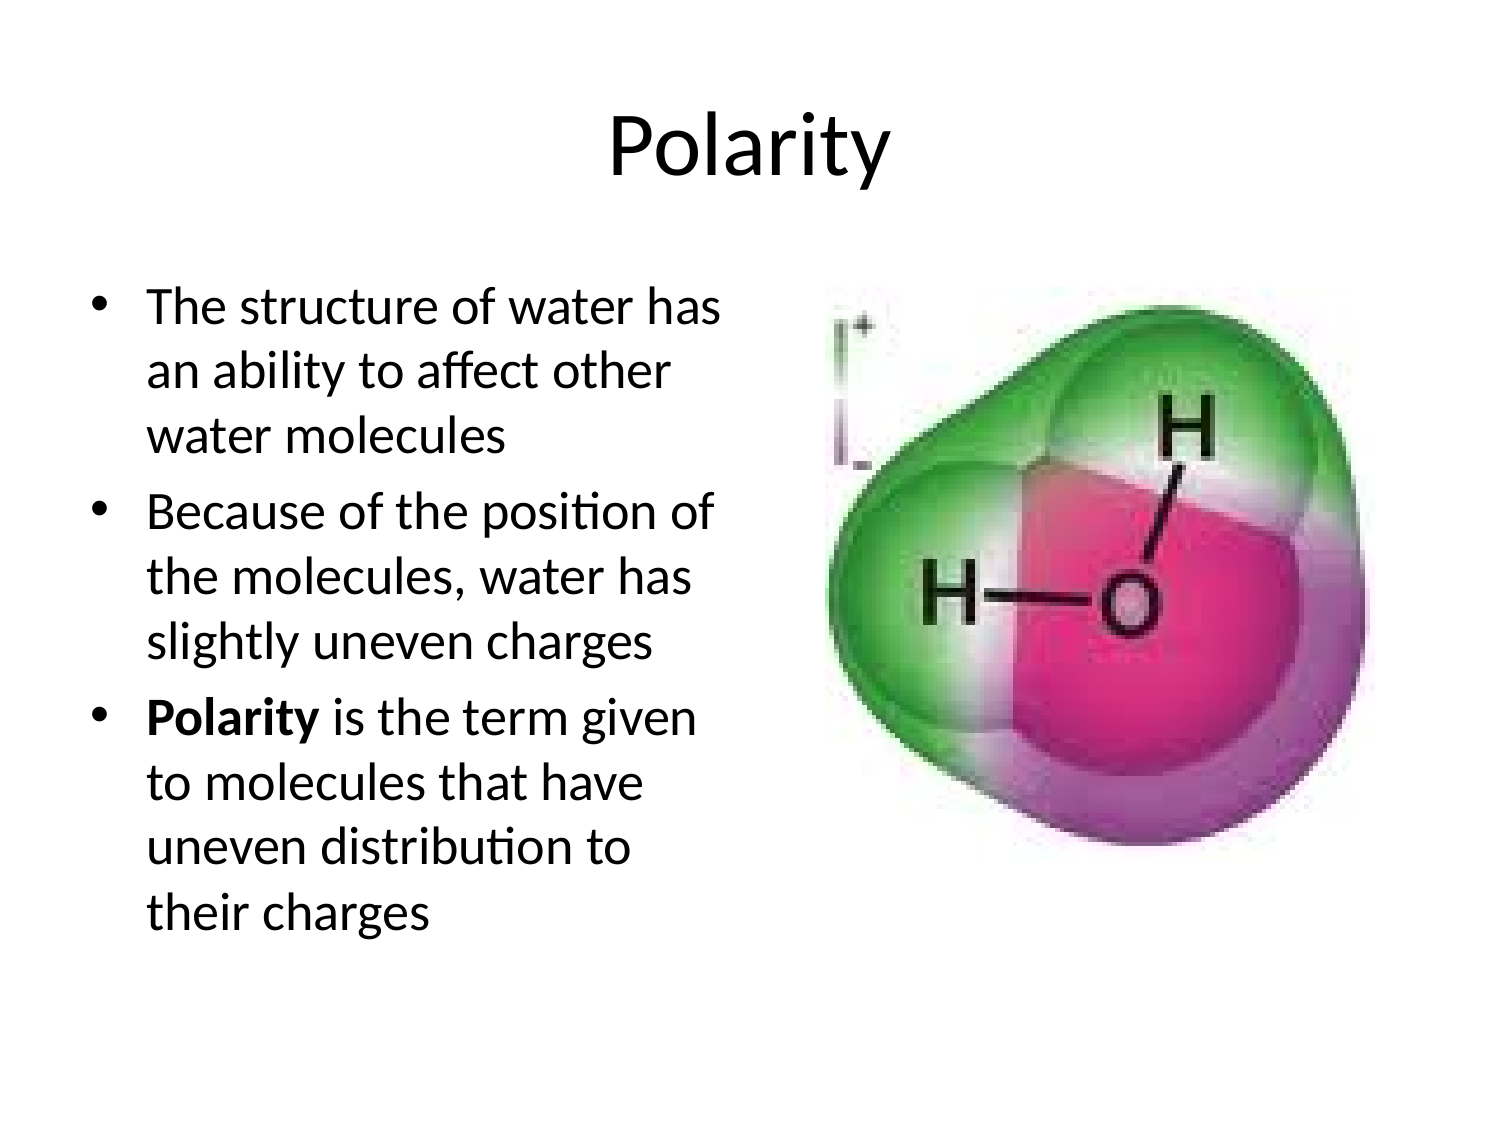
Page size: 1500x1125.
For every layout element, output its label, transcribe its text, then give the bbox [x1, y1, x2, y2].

picture [824, 287, 1376, 862]
list The structure of water has an ability to affect other water molecules Because of the position of the molecules, water has slightly uneven charges Polarity is the term given to molecules that have uneven distribution to their charges [75, 262, 738, 1005]
title Polarity [75, 45, 1425, 233]
